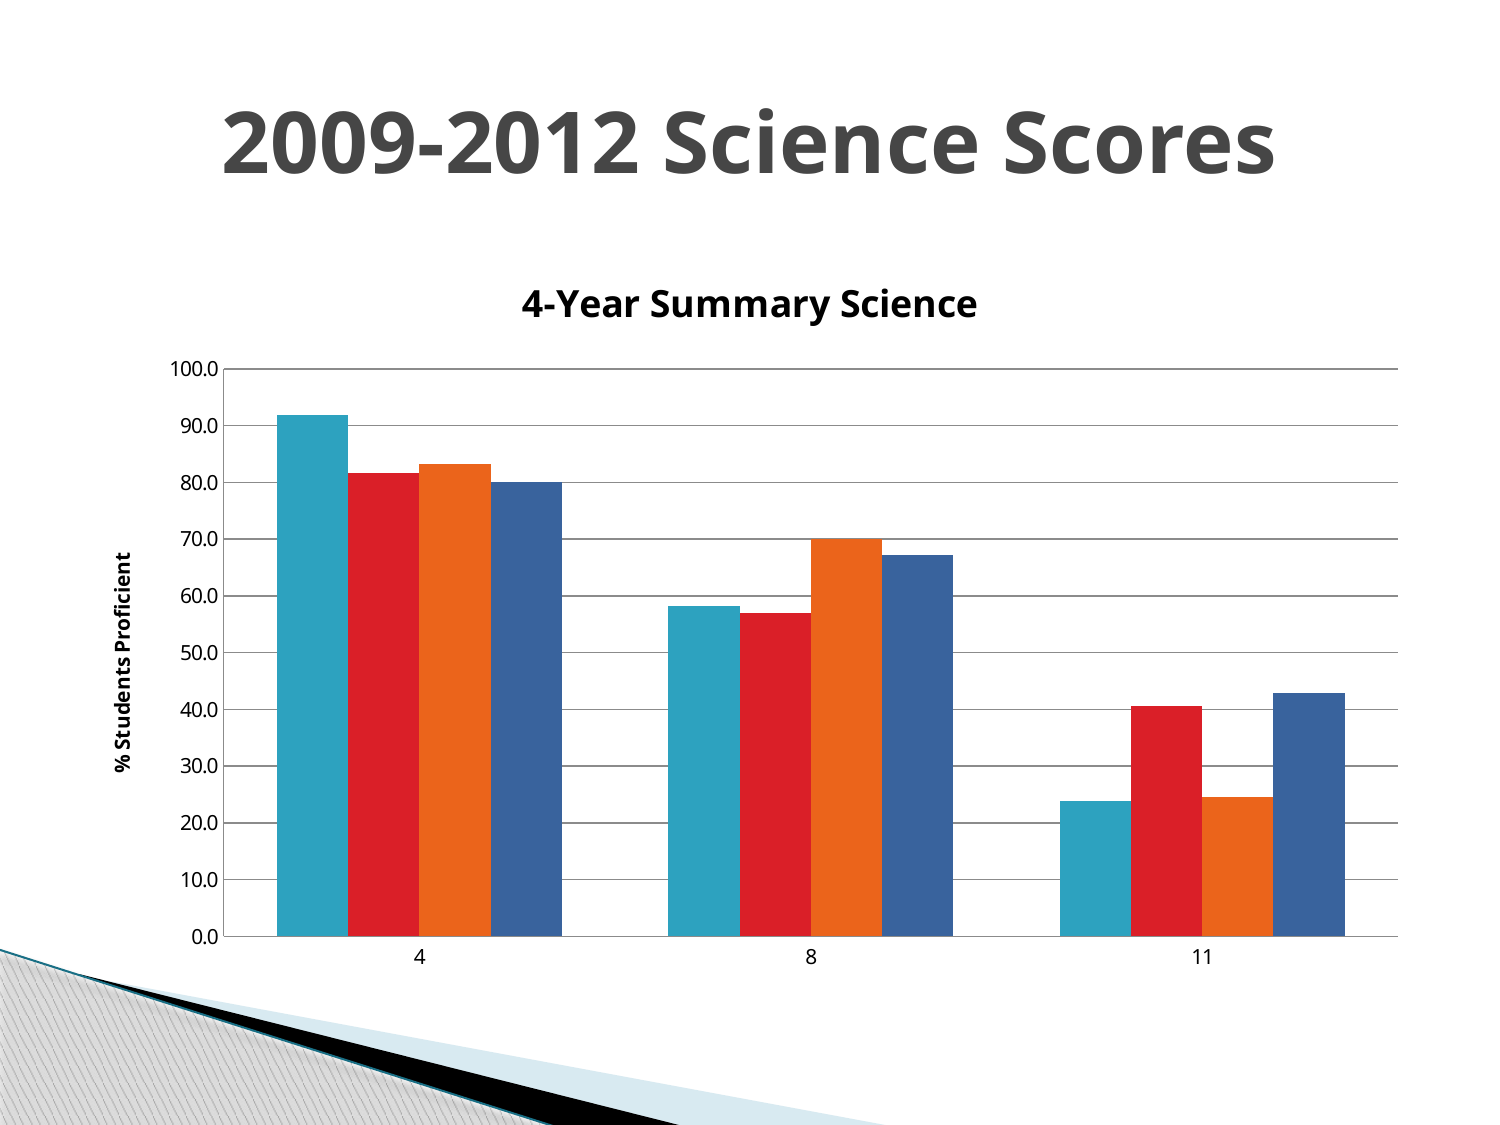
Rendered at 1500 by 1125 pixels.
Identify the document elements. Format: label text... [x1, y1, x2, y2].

title 2009-2012 Science Scores [75, 45, 1425, 233]
chart [74, 242, 1426, 986]
